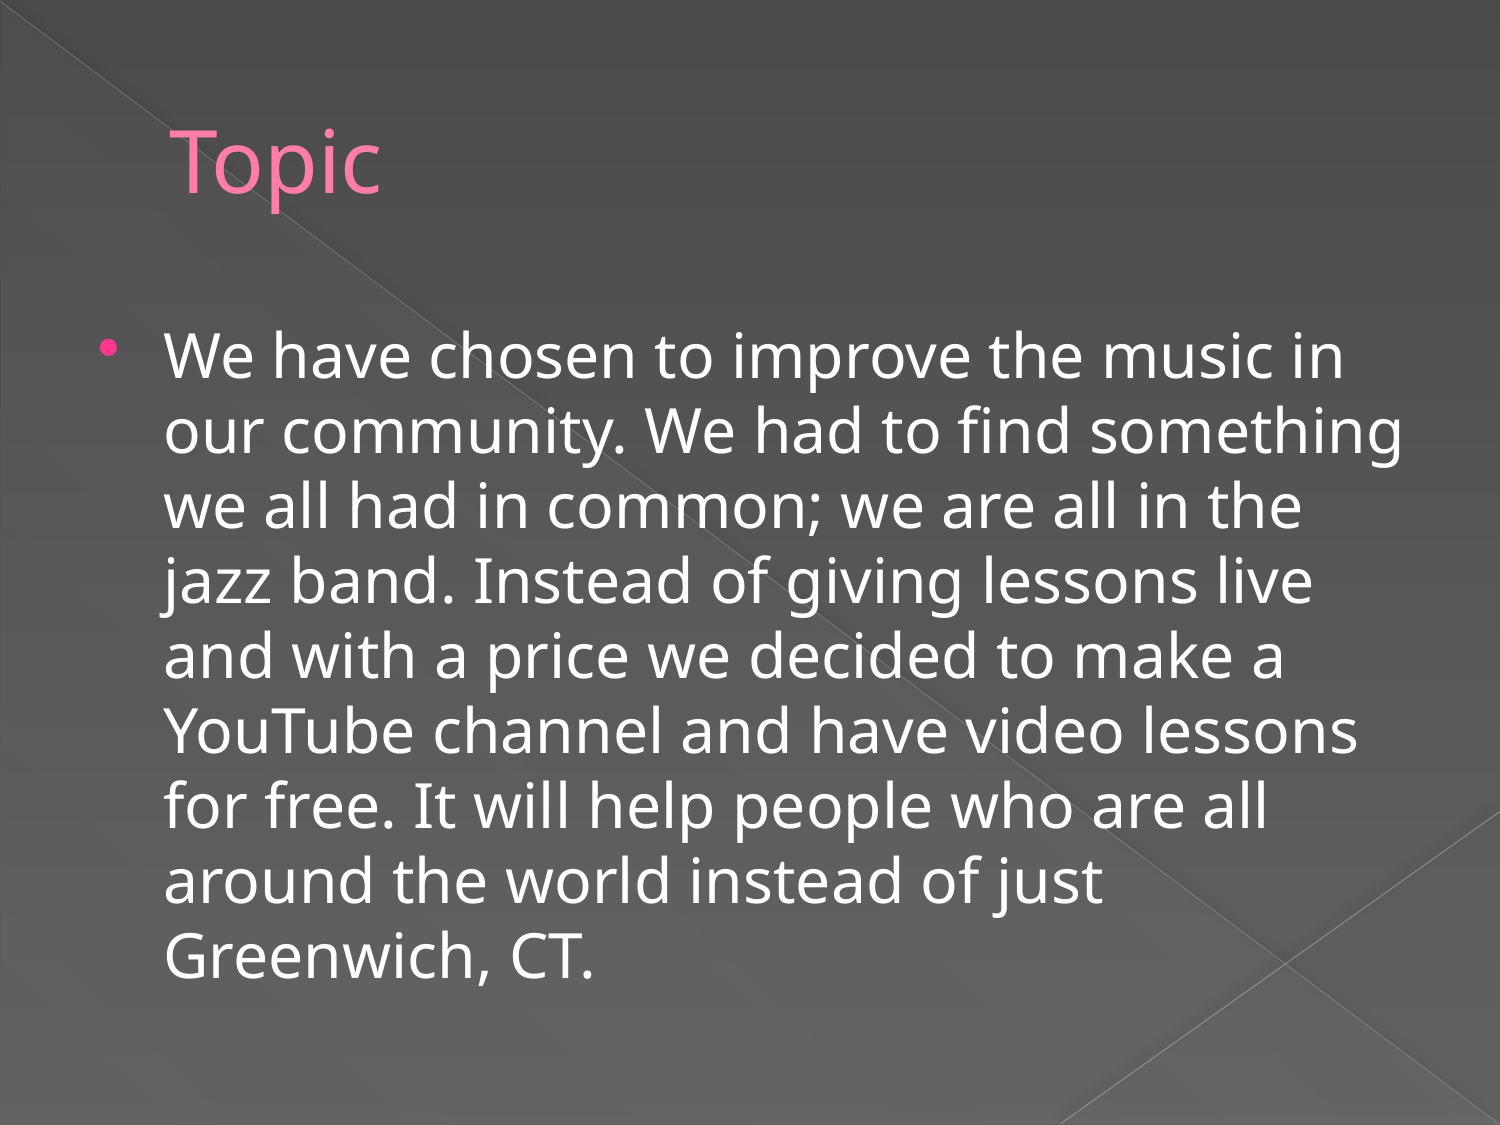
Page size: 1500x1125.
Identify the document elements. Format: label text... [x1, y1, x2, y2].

list We have chosen to improve the music in our community. We had to find something we all had in common; we are all in the jazz band. Instead of giving lessons live and with a price we decided to make a YouTube channel and have video lessons for free. It will help people who are all around the world instead of just Greenwich, CT. [75, 308, 1425, 1059]
title Topic [75, 43, 1425, 274]
